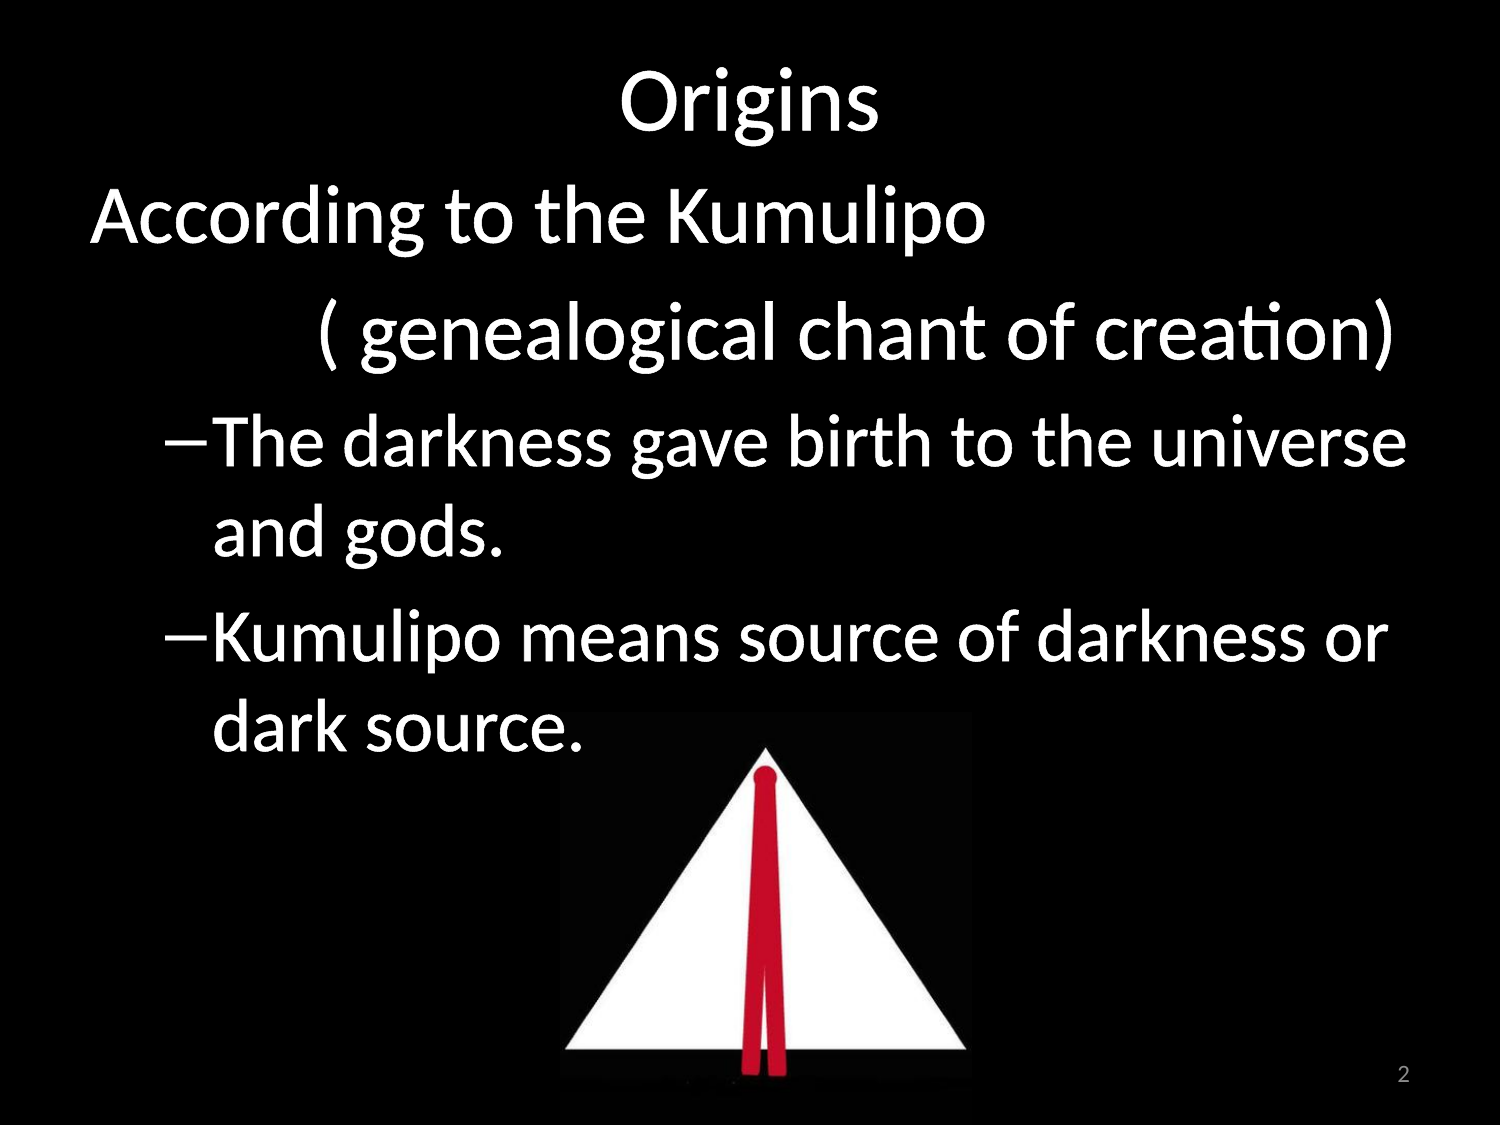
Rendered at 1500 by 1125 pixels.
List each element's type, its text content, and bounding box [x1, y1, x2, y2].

list According to the Kumulipo ( genealogical chant of creation) The darkness gave birth to the universe and gods. Kumulipo means source of darkness or dark source. [75, 151, 1459, 828]
picture [559, 712, 973, 1125]
slide_number 2 [1074, 1042, 1425, 1103]
title Origins [75, 0, 1425, 151]
